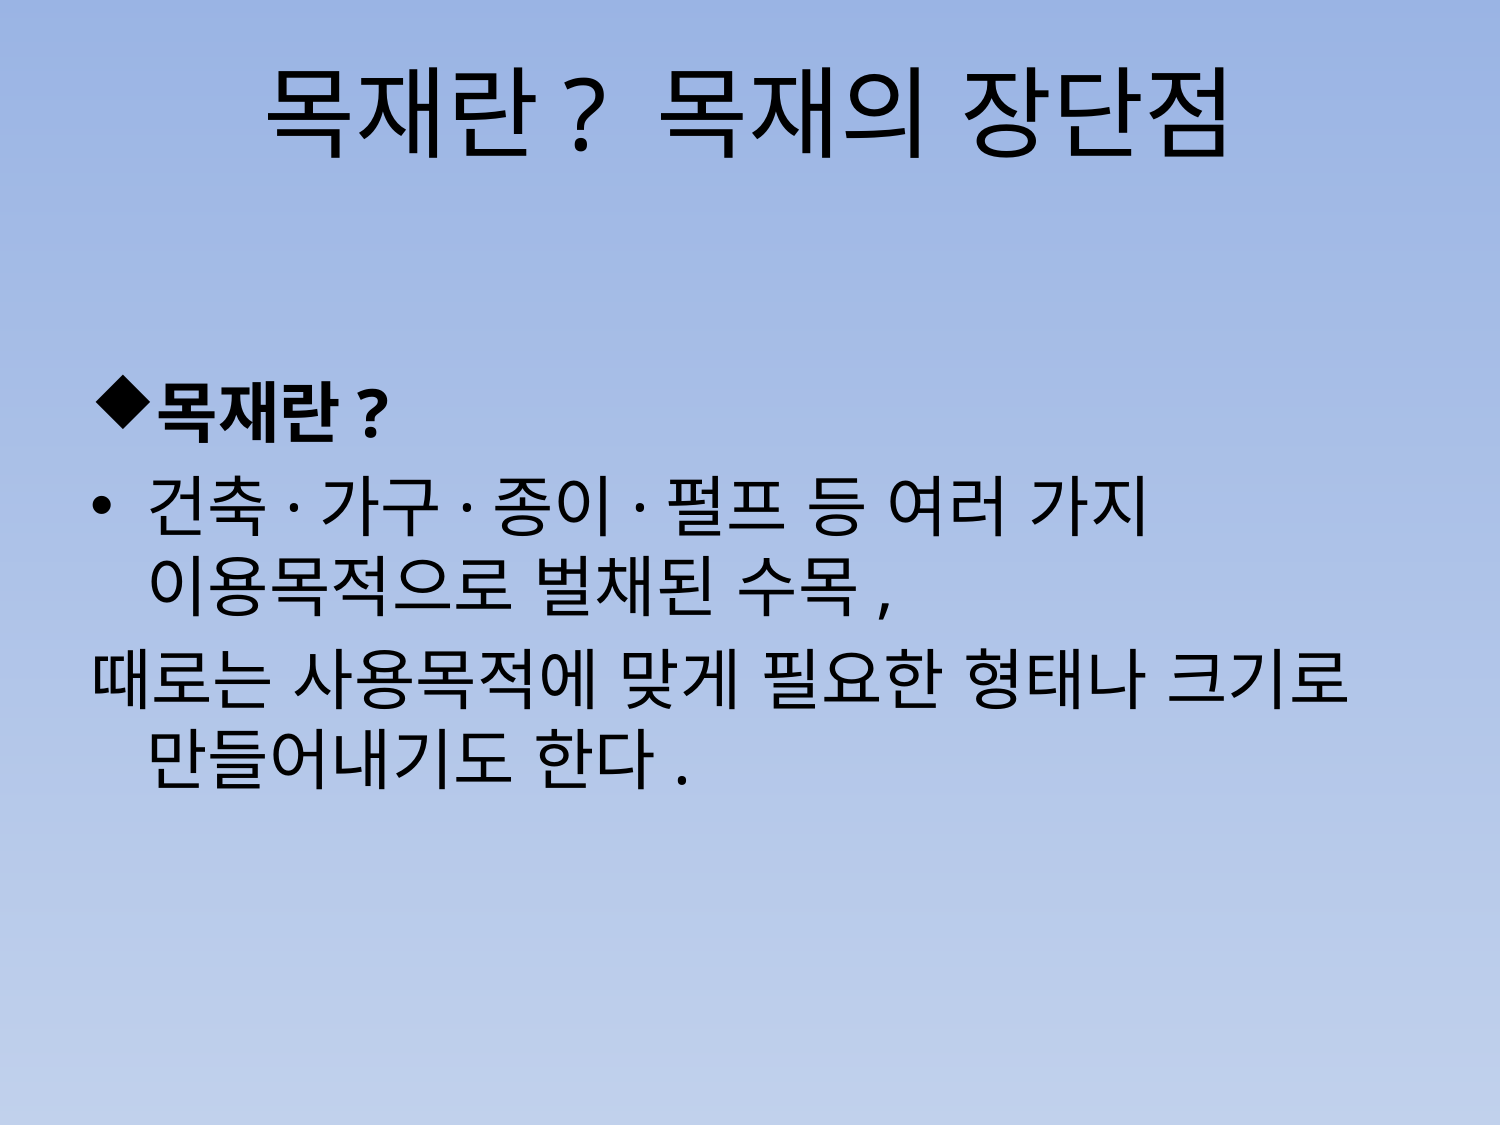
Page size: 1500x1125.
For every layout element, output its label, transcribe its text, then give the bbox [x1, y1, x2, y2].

list 목재란? 건축·가구·종이·펄프 등 여러 가지 이용목적으로 벌채된 수목, 때로는 사용목적에 맞게 필요한 형태나 크기로 만들어내기도 한다. [75, 363, 1425, 1005]
title 목재란? 목재의 장단점 [75, 45, 1425, 176]
